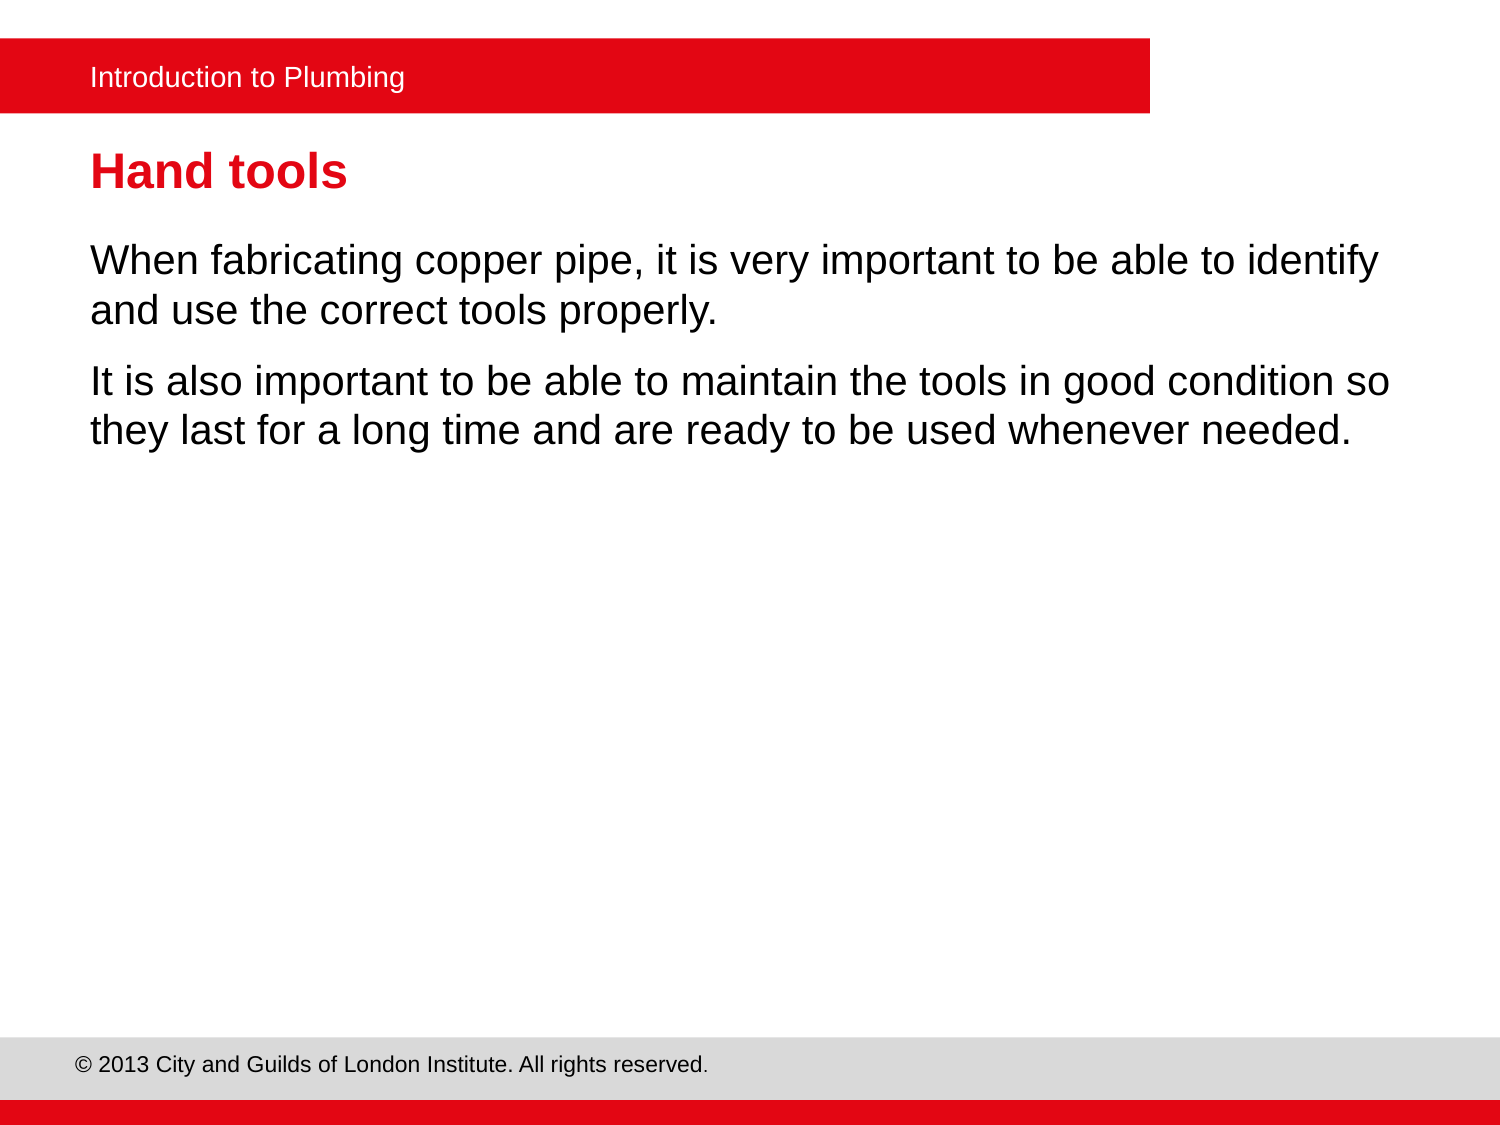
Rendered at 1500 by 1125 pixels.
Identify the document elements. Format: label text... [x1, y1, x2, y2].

title Hand tools [74, 137, 1424, 201]
list When fabricating copper pipe, it is very important to be able to identify and use the correct tools properly. It is also important to be able to maintain the tools in good condition so they last for a long time and are ready to be used whenever needed. [74, 224, 1426, 693]
